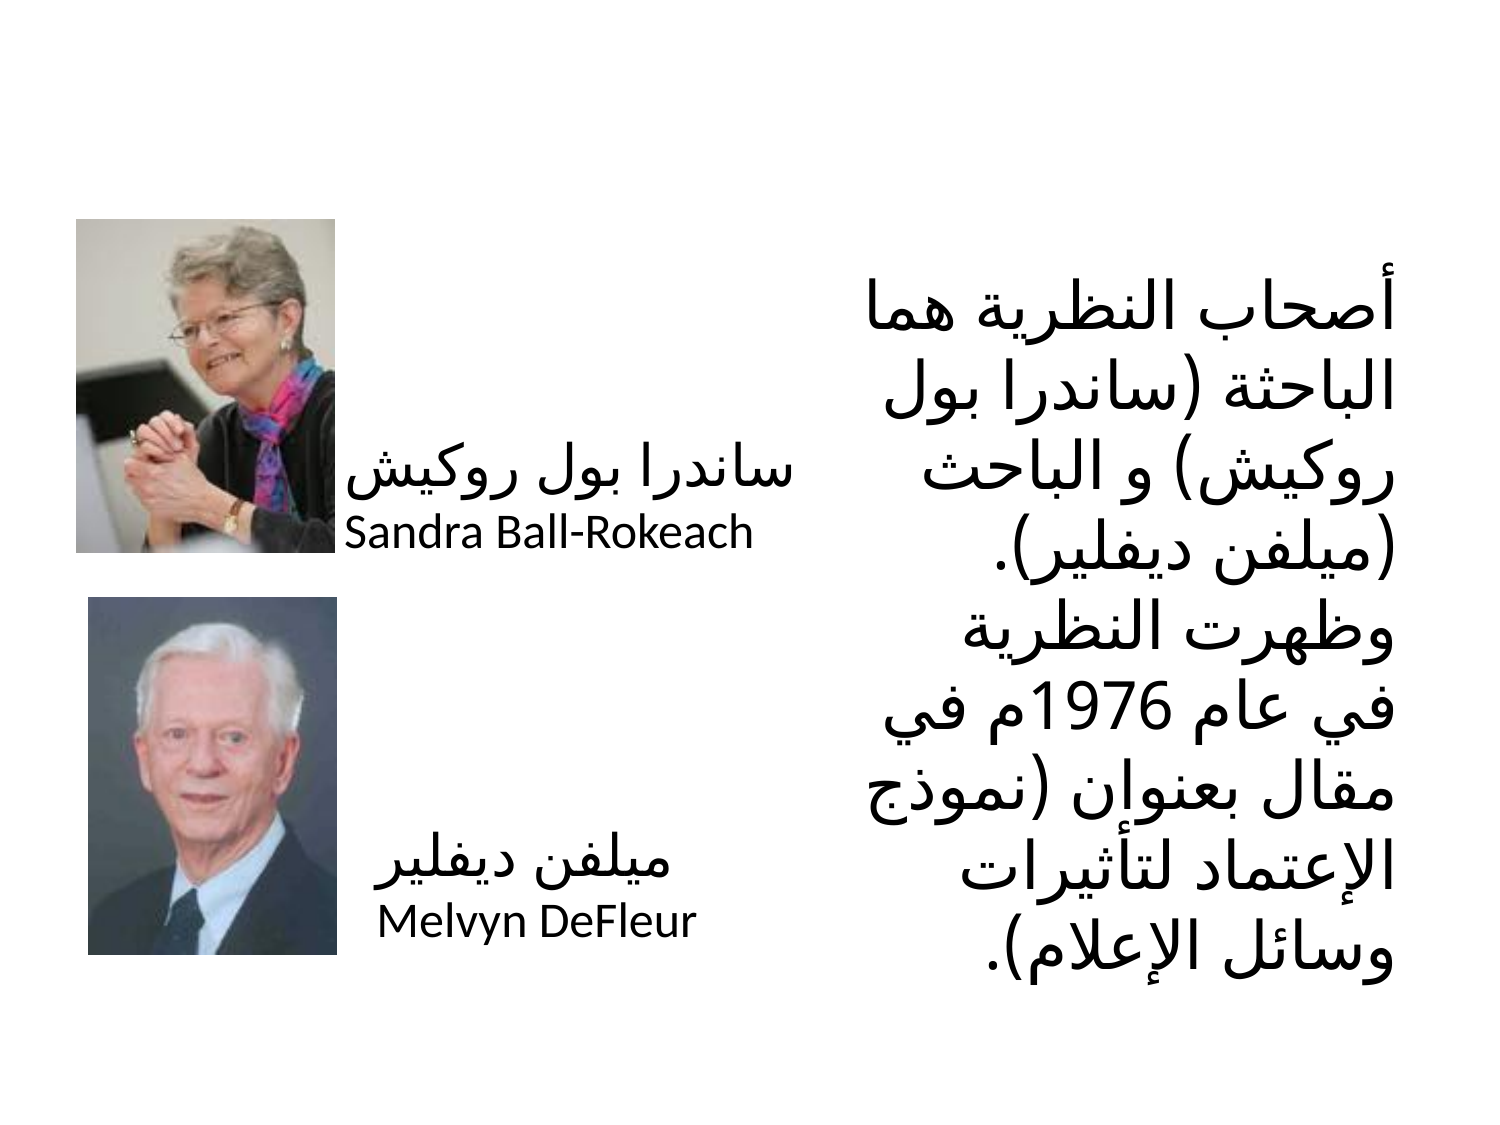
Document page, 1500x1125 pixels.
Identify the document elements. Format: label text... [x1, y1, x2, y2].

list أصحاب النظرية هما الباحثة (ساندرا بول روكيش) و الباحث (ميلفن ديفلير). وظهرت النظرية في عام 1976م في مقال بعنوان (نموذج الإعتماد لتأثيرات وسائل الإعلام). [844, 255, 1414, 998]
picture [76, 219, 335, 553]
text_box ميلفن ديفلير Melvyn DeFleur [361, 810, 713, 956]
text_box ساندرا بول روكيش Sandra Ball-Rokeach [329, 420, 812, 566]
picture [88, 597, 337, 955]
